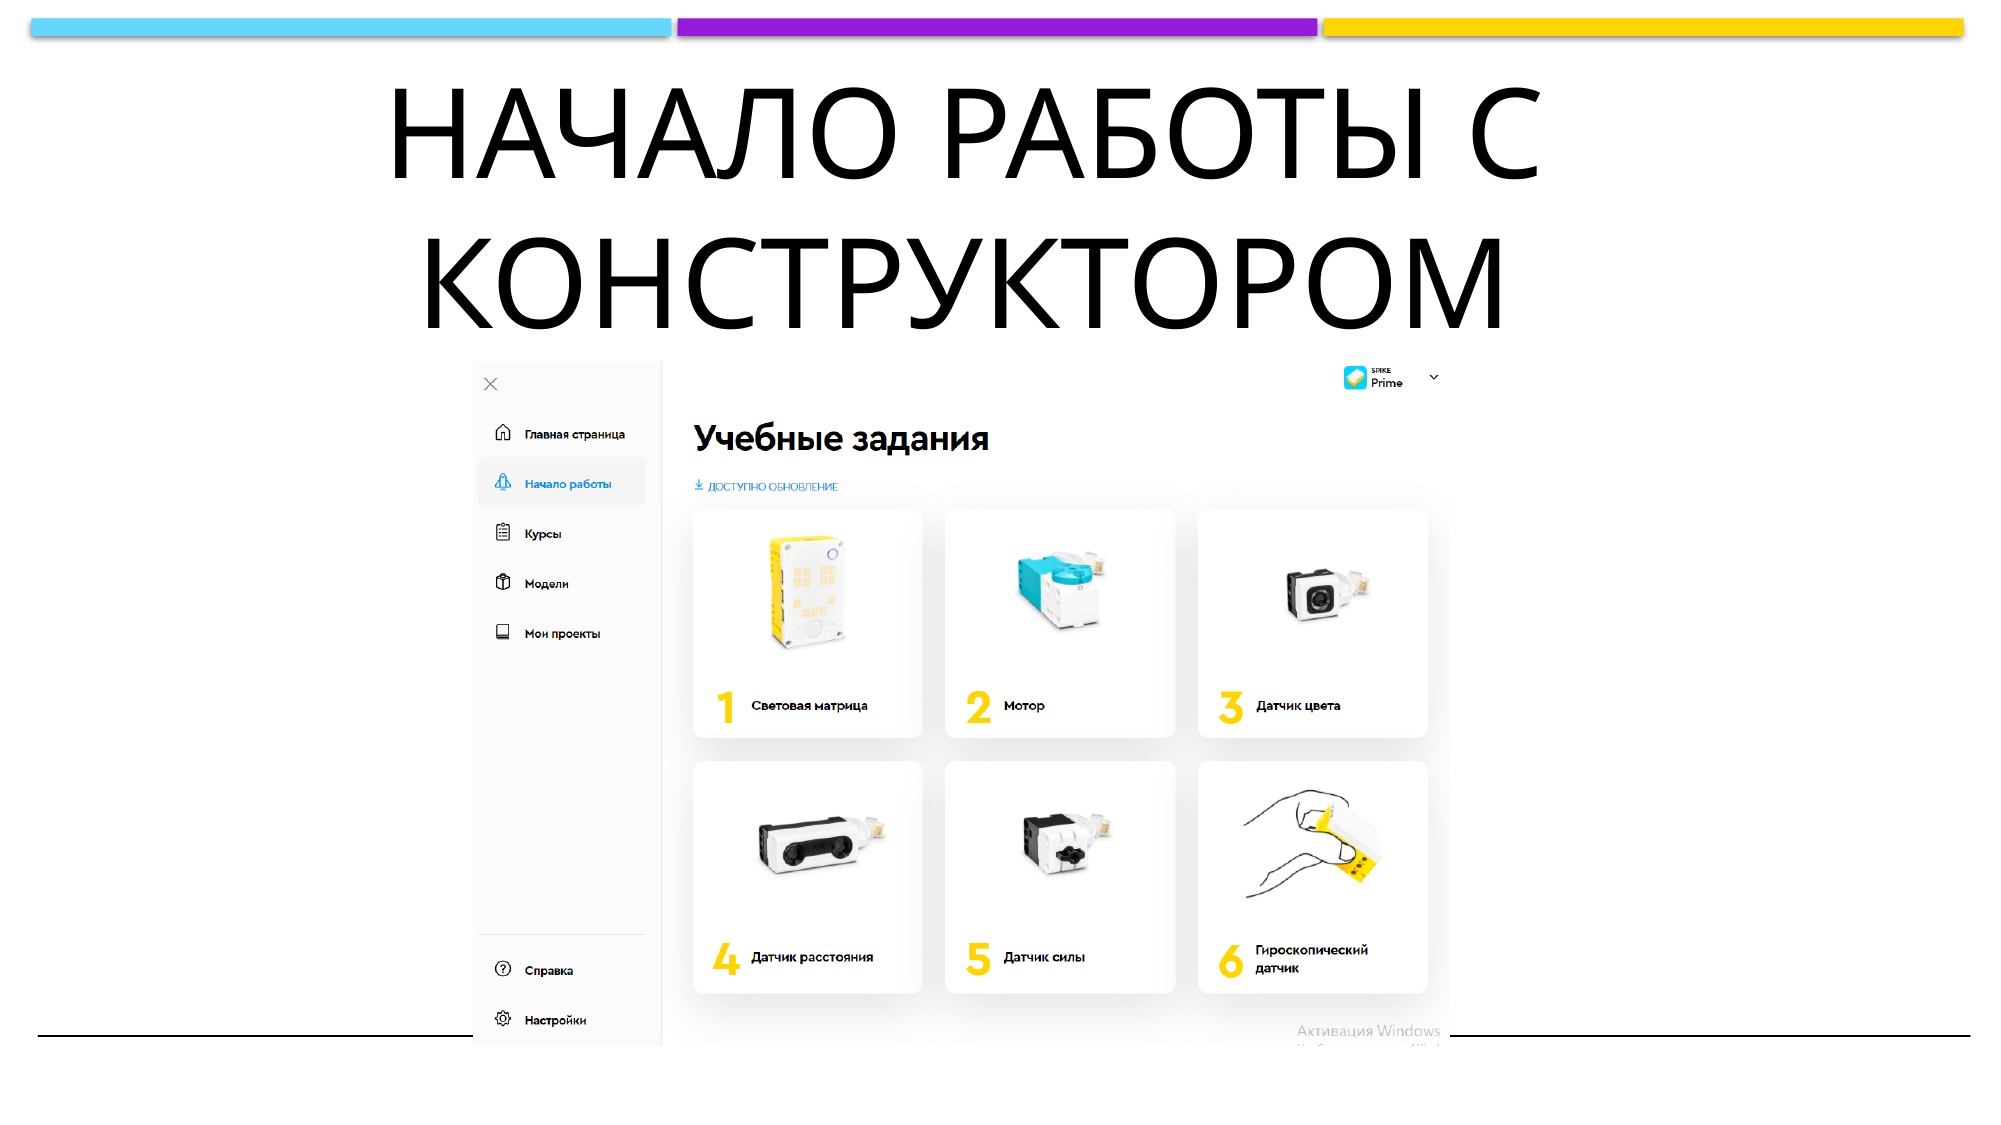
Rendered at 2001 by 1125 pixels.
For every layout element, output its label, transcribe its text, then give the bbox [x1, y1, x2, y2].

title Начало работы с конструктором [214, 38, 1715, 361]
picture [472, 360, 1451, 1047]
